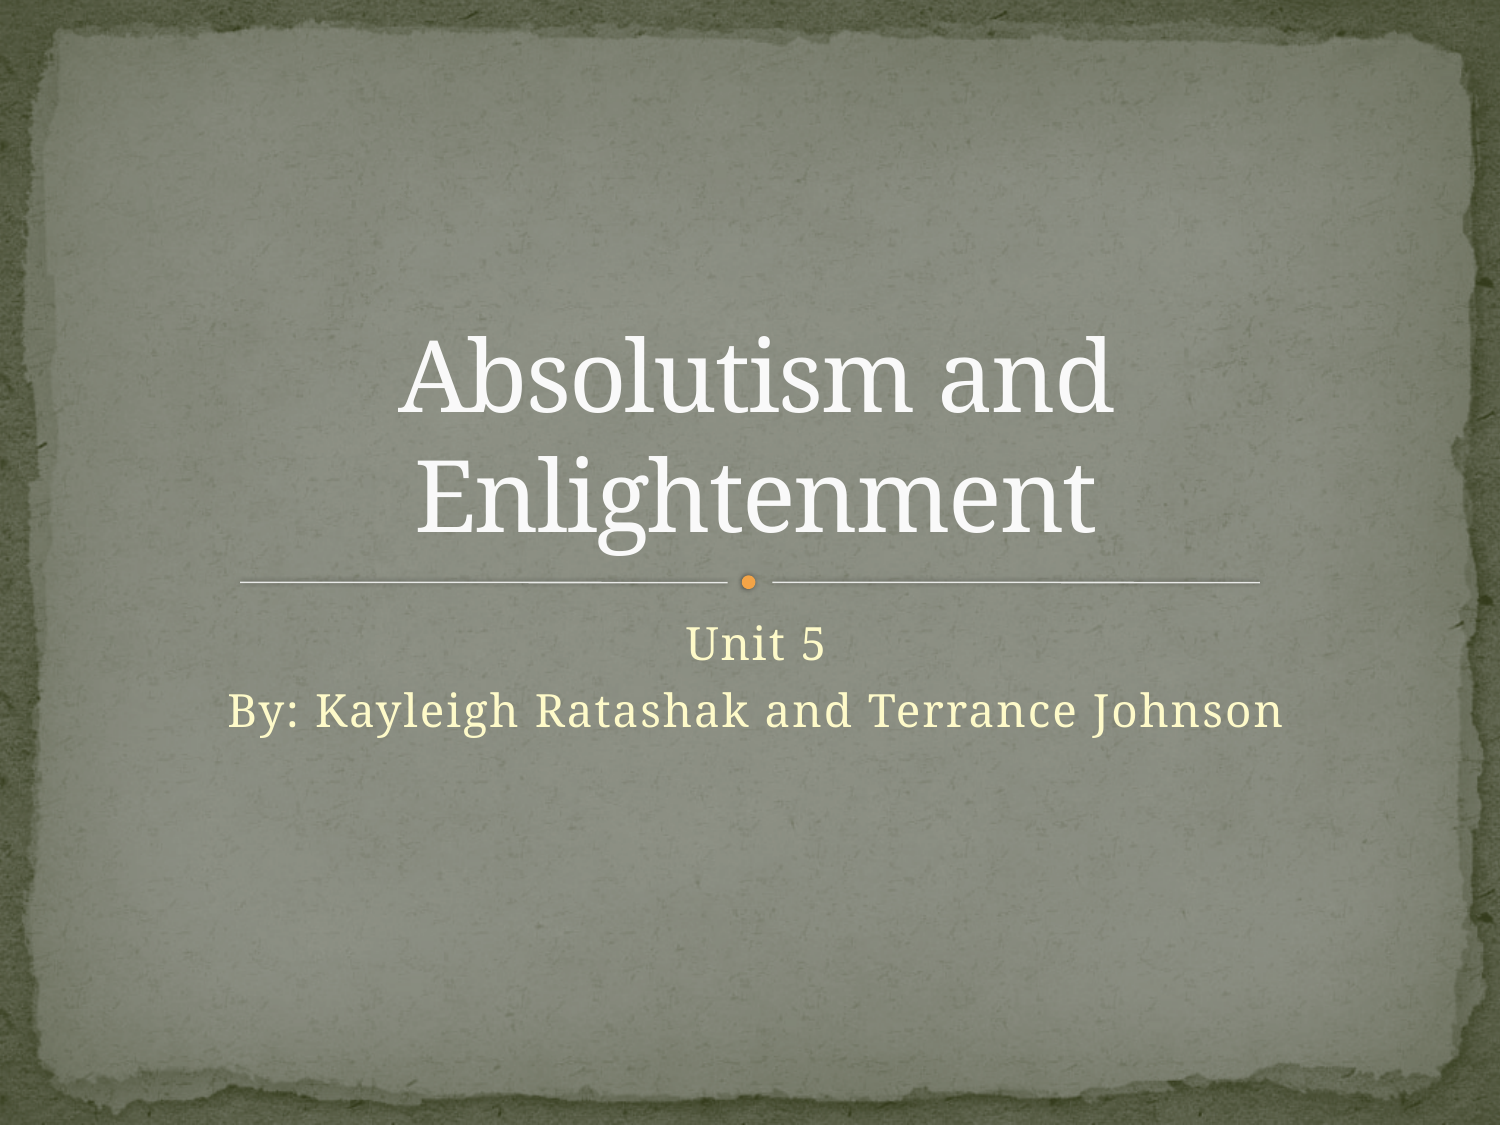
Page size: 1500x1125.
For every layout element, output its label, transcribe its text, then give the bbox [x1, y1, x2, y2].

subtitle Unit 5 By: Kayleigh Ratashak and Terrance Johnson [75, 606, 1438, 795]
title Absolutism and Enlightenment [74, 235, 1438, 561]
